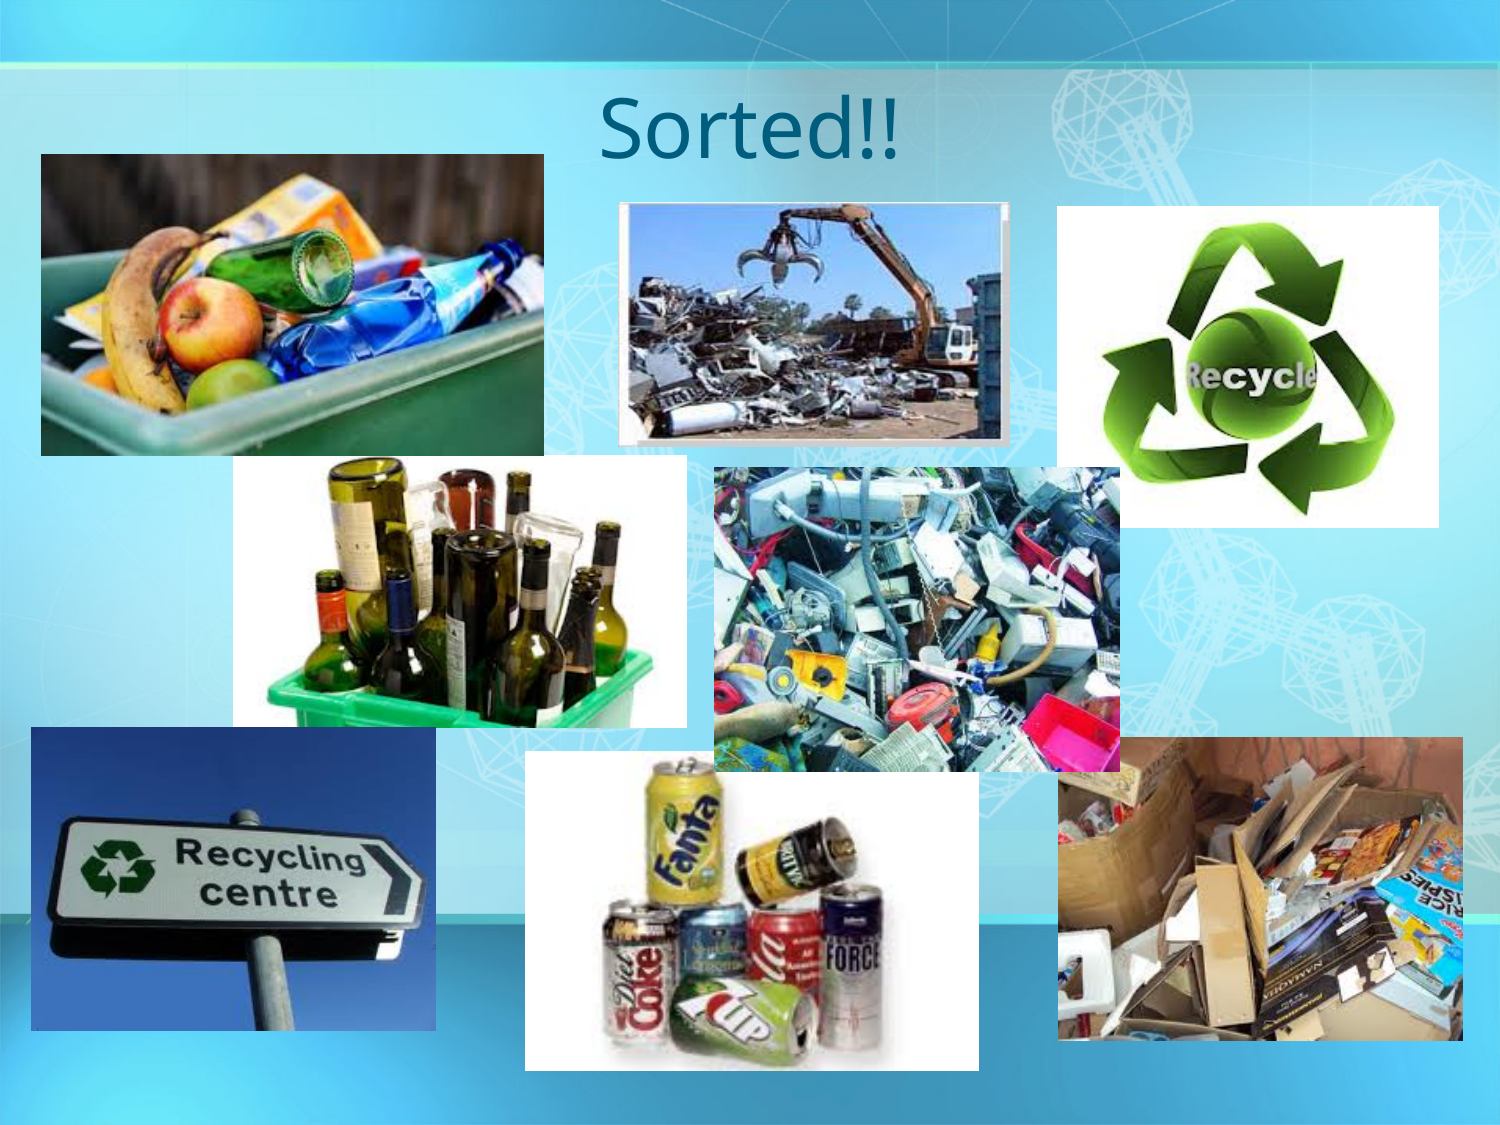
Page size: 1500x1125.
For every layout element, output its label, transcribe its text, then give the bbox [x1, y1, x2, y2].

title Sorted!! [17, 75, 1483, 175]
picture [0, 0, 1500, 1125]
